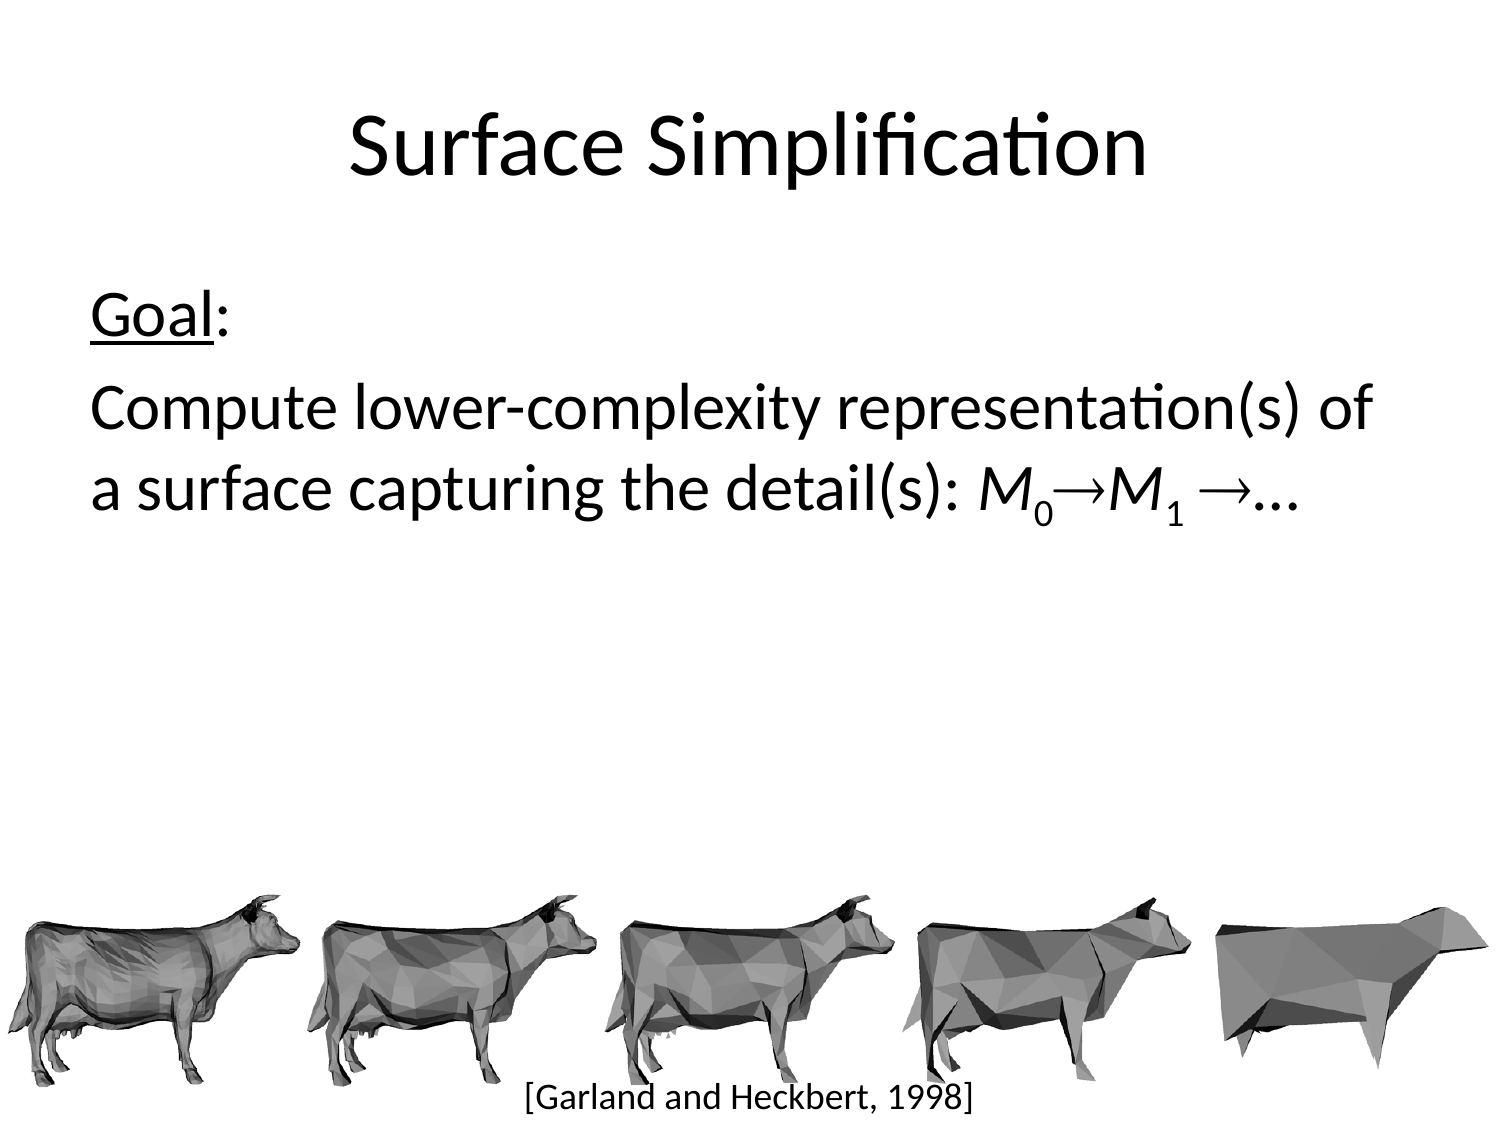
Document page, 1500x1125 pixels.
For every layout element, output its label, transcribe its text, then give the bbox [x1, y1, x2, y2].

list Goal: Compute lower-complexity representation(s) of a surface capturing the detail(s): M0M1 … [75, 262, 1425, 890]
text_box [Garland and Heckbert, 1998] [509, 1096, 990, 1125]
title Surface Simplification [75, 45, 1425, 233]
picture [6, 892, 1493, 1088]
